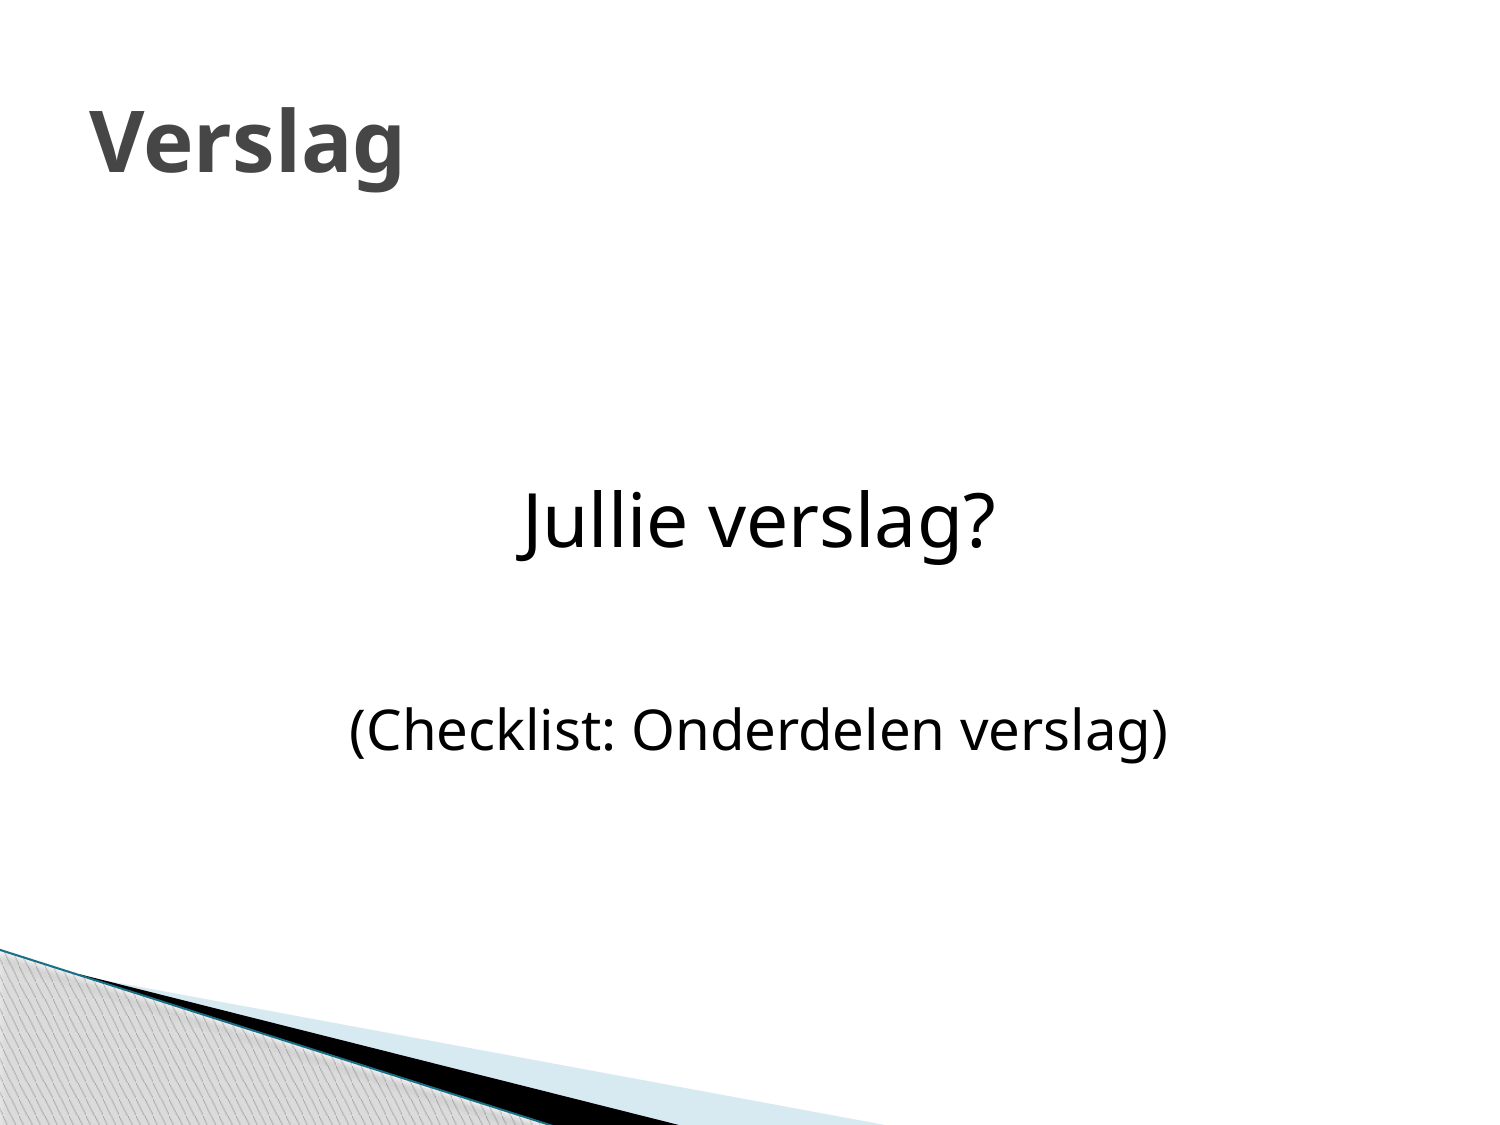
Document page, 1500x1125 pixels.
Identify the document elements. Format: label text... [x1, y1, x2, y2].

title Verslag [75, 45, 1425, 233]
list Jullie verslag? (Checklist: Onderdelen verslag) [75, 243, 1425, 986]
